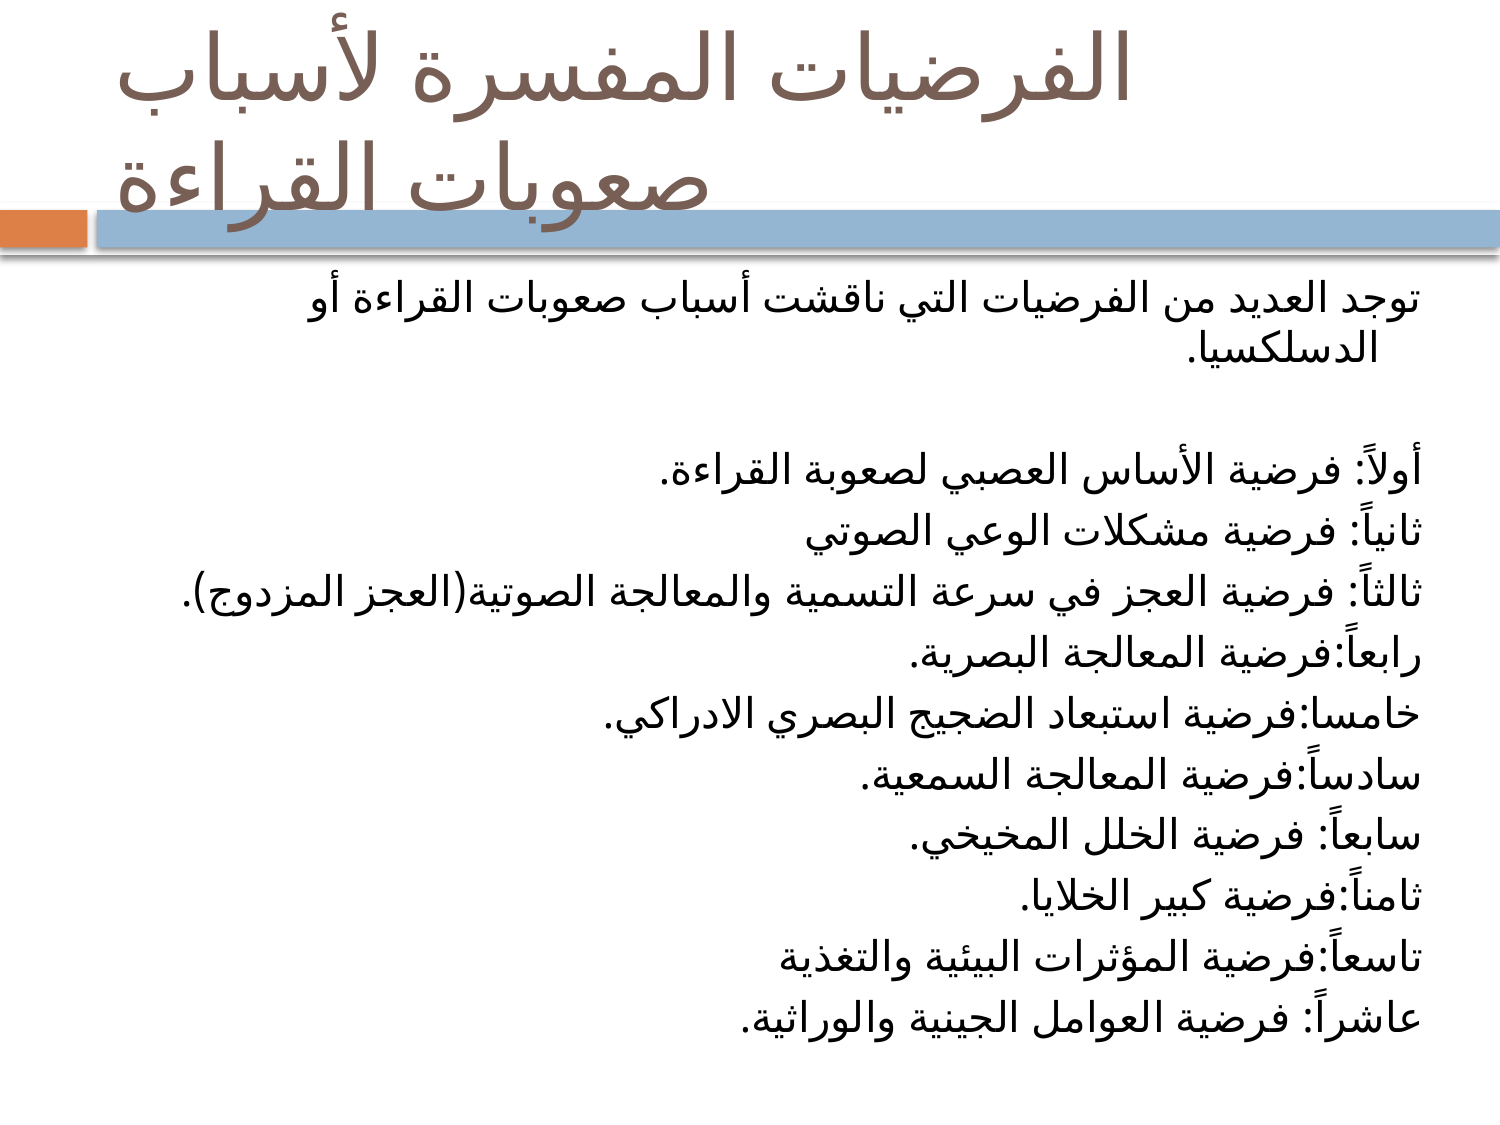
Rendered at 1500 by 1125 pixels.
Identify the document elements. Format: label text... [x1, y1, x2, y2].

list توجد العديد من الفرضيات التي ناقشت أسباب صعوبات القراءة أو الدسلكسيا. أولاً: فرضية الأساس العصبي لصعوبة القراءة. ثانياً: فرضية مشكلات الوعي الصوتي ثالثاً: فرضية العجز في سرعة التسمية والمعالجة الصوتية(العجز المزدوج). رابعاً:فرضية المعالجة البصرية. خامسا:فرضية استبعاد الضجيج البصري الادراكي. سادساً:فرضية المعالجة السمعية. سابعاً: فرضية الخلل المخيخي. ثامناً:فرضية كبير الخلايا. تاسعاً:فرضية المؤثرات البيئية والتغذية عاشراً: فرضية العوامل الجينية والوراثية. [100, 262, 1438, 1050]
title الفرضيات المفسرة لأسباب صعوبات القراءة [100, 37, 1438, 200]
